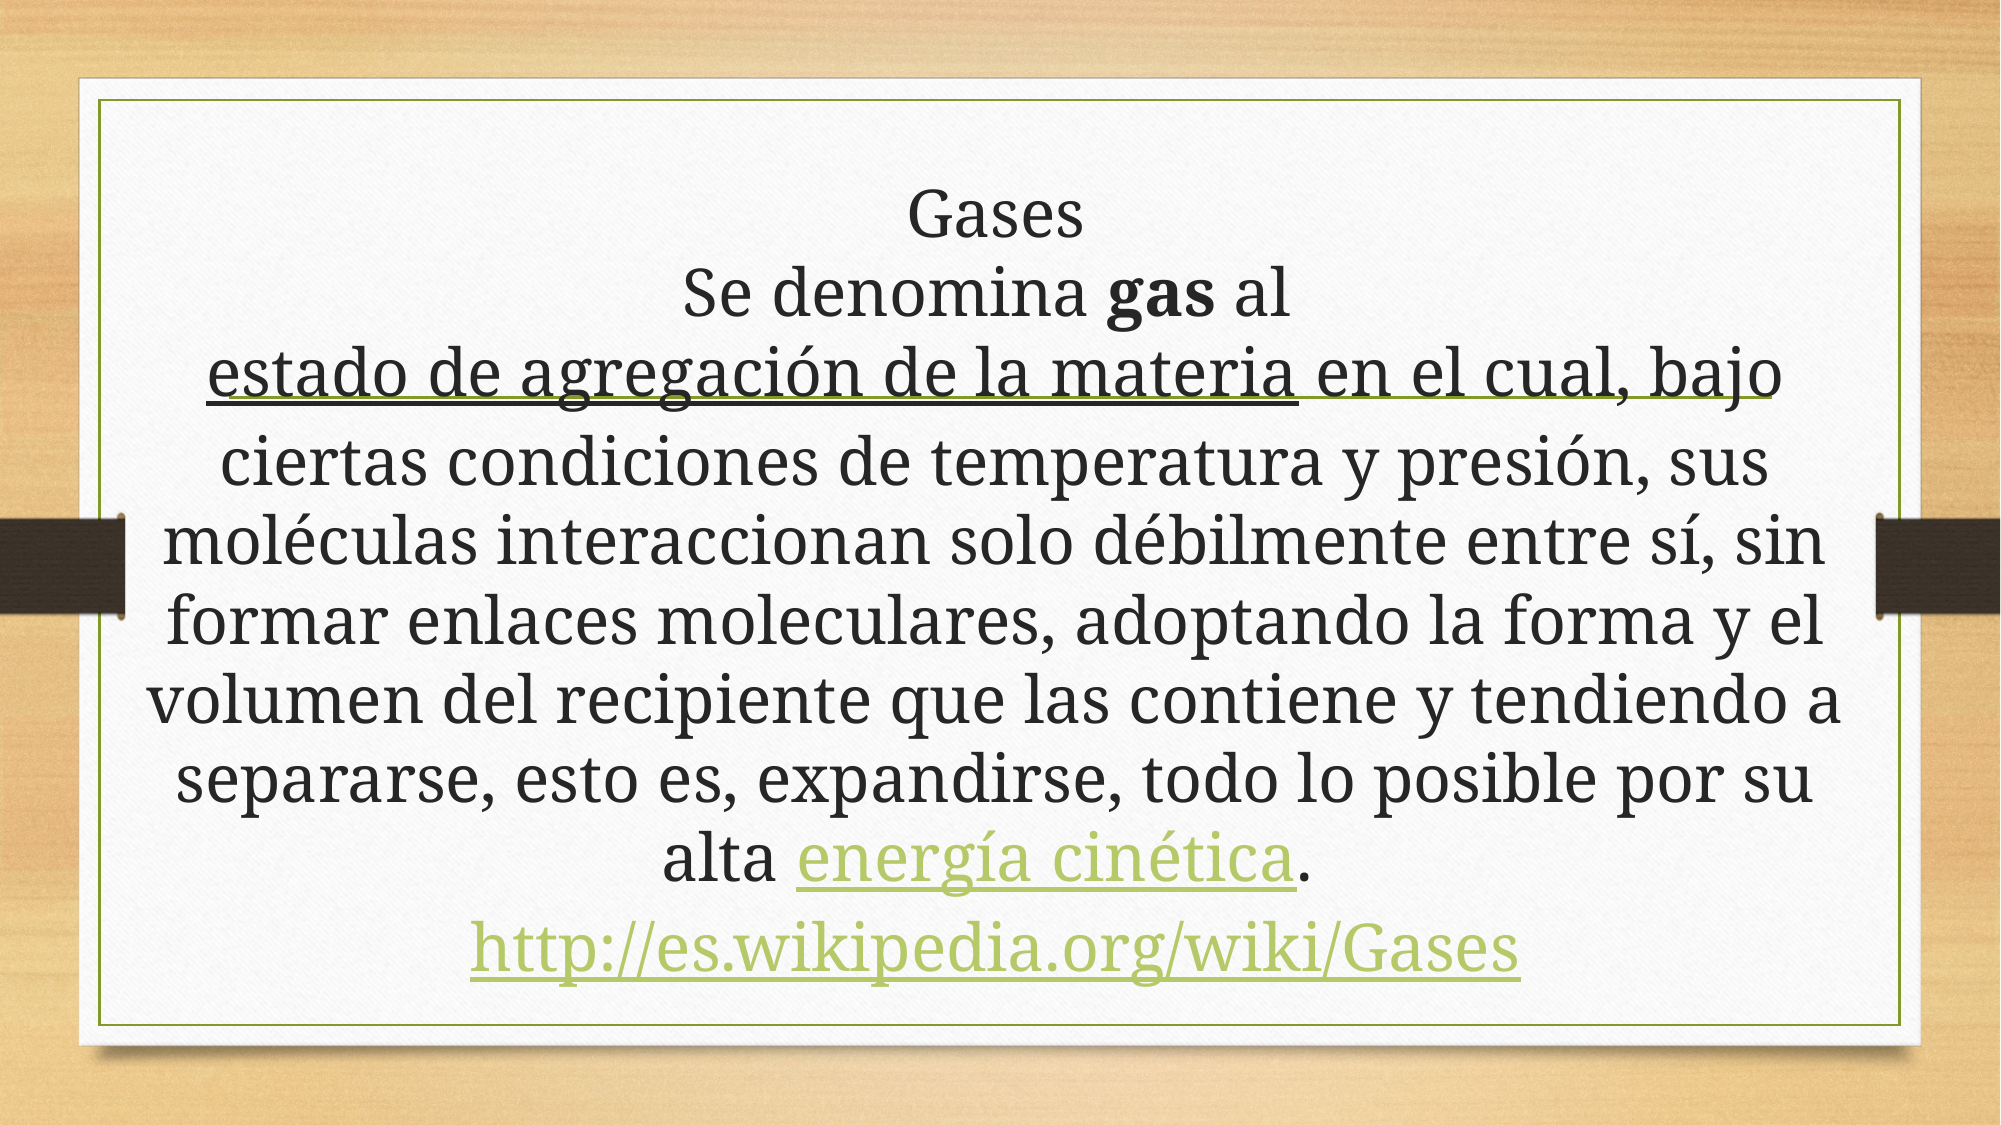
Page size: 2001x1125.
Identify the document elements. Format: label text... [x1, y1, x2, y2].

title Gases Se denomina gas al estado de agregación de la materia en el cual, bajo ciertas condiciones de temperatura y presión, sus moléculas interaccionan solo débilmente entre sí, sin formar enlaces moleculares, adoptando la forma y el volumen del recipiente que las contiene y tendiendo a separarse, esto es, expandirse, todo lo posible por su alta energía cinética. http://es.wikipedia.org/wiki/Gases [126, 161, 1865, 1006]
picture [0, 0, 2001, 1125]
